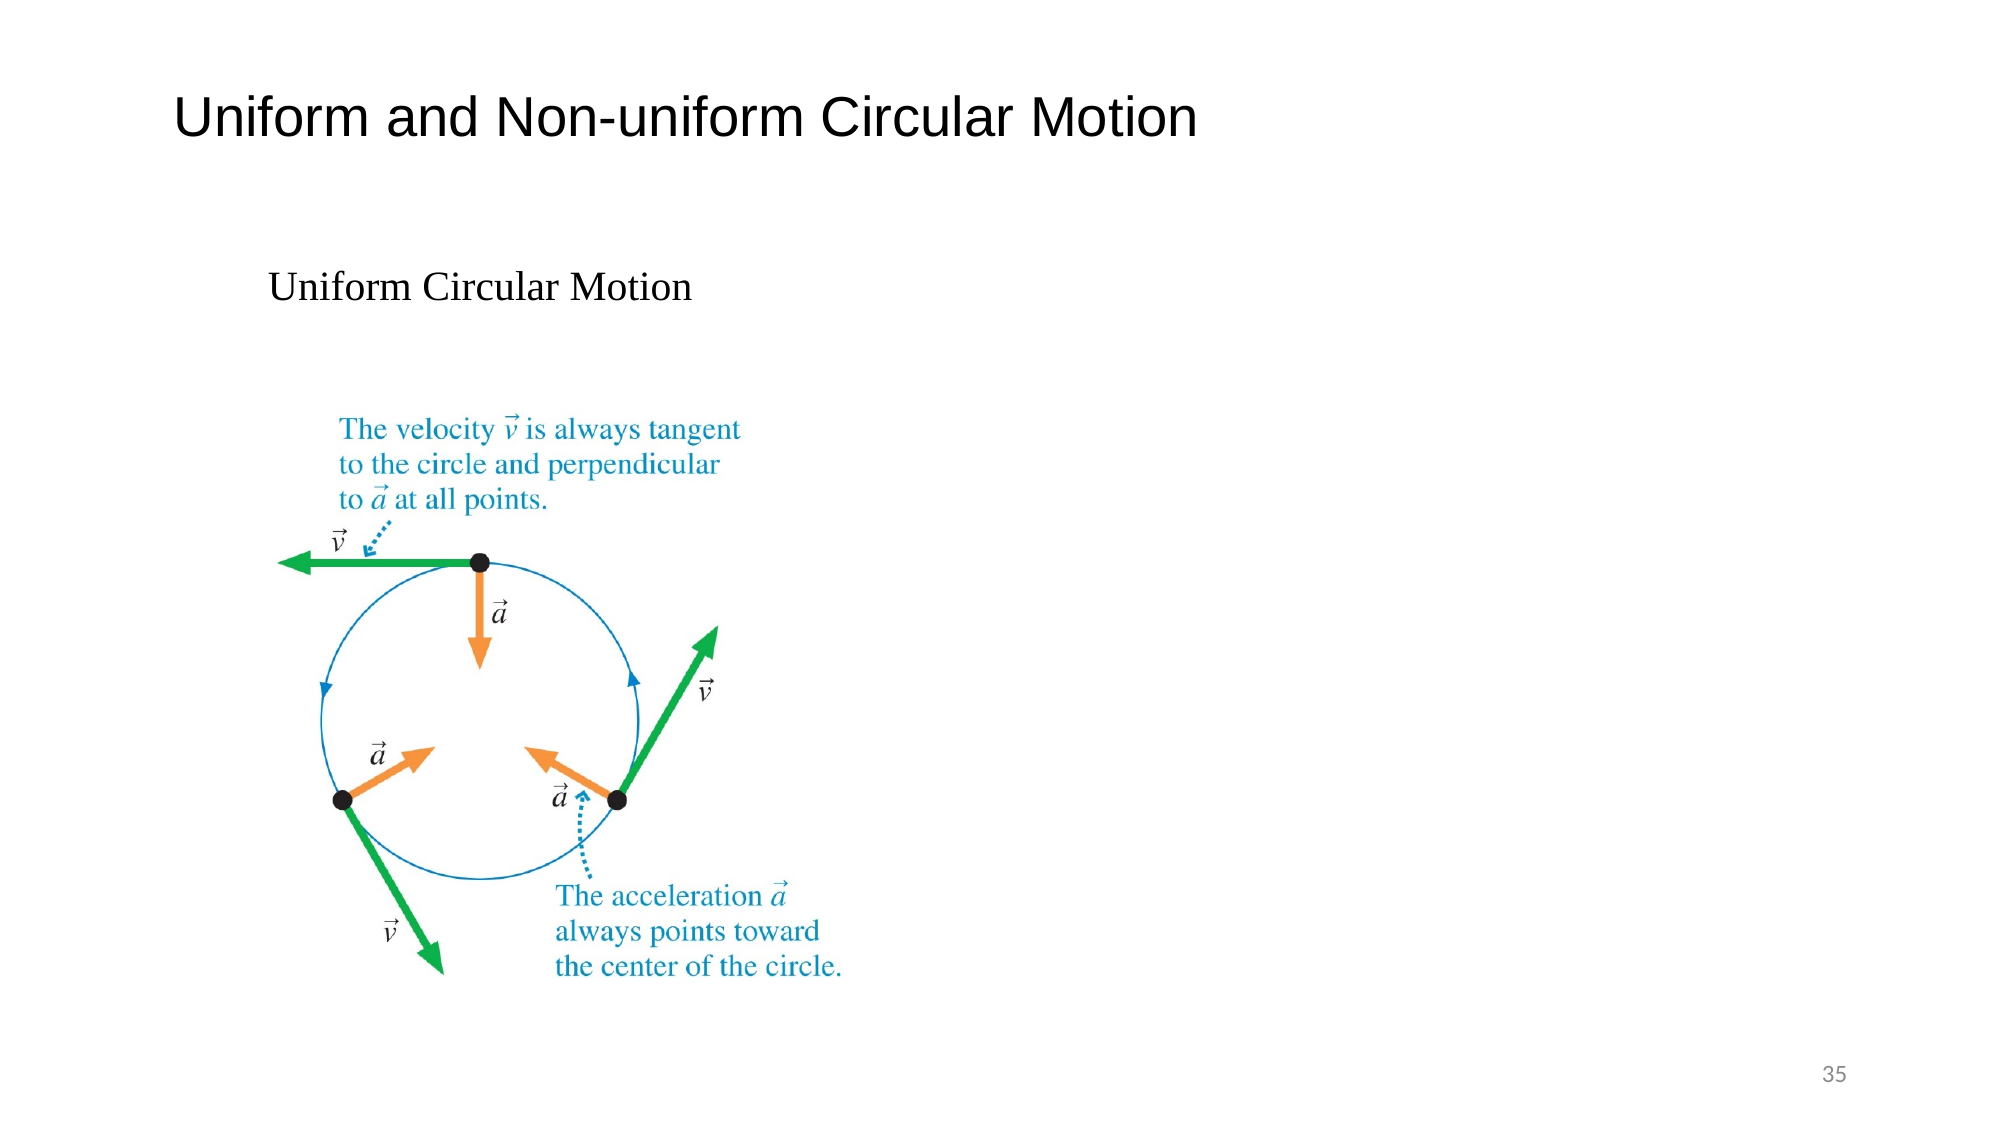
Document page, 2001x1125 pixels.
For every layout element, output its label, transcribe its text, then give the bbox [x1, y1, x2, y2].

picture [273, 408, 843, 978]
slide_number 35 [1412, 1042, 1863, 1103]
text_box Uniform Circular Motion [253, 251, 708, 317]
text_box Uniform and Non-uniform Circular Motion [173, 79, 1438, 157]
